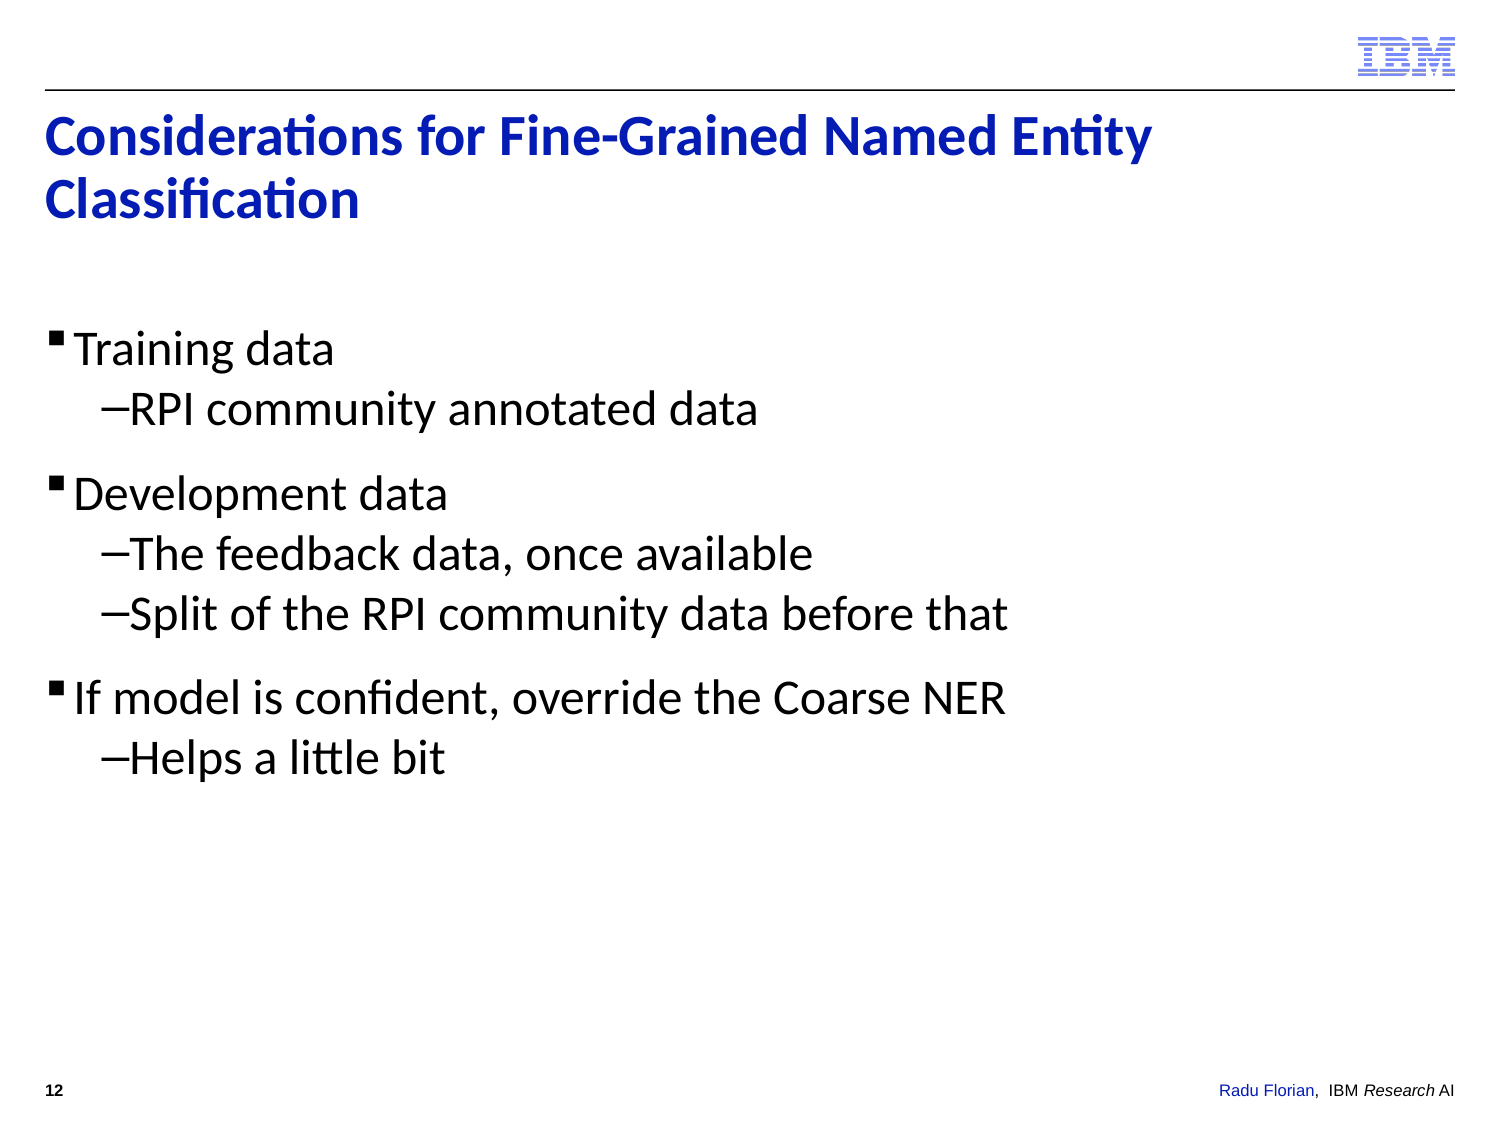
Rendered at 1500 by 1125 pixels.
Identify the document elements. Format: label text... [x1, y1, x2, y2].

list Training data RPI community annotated data Development data The feedback data, once available Split of the RPI community data before that If model is confident, override the Coarse NER Helps a little bit [29, 307, 1455, 1043]
slide_number 12 [29, 1072, 91, 1103]
title Considerations for Fine-Grained Named Entity Classification [29, 97, 1455, 203]
picture [1358, 37, 1455, 76]
